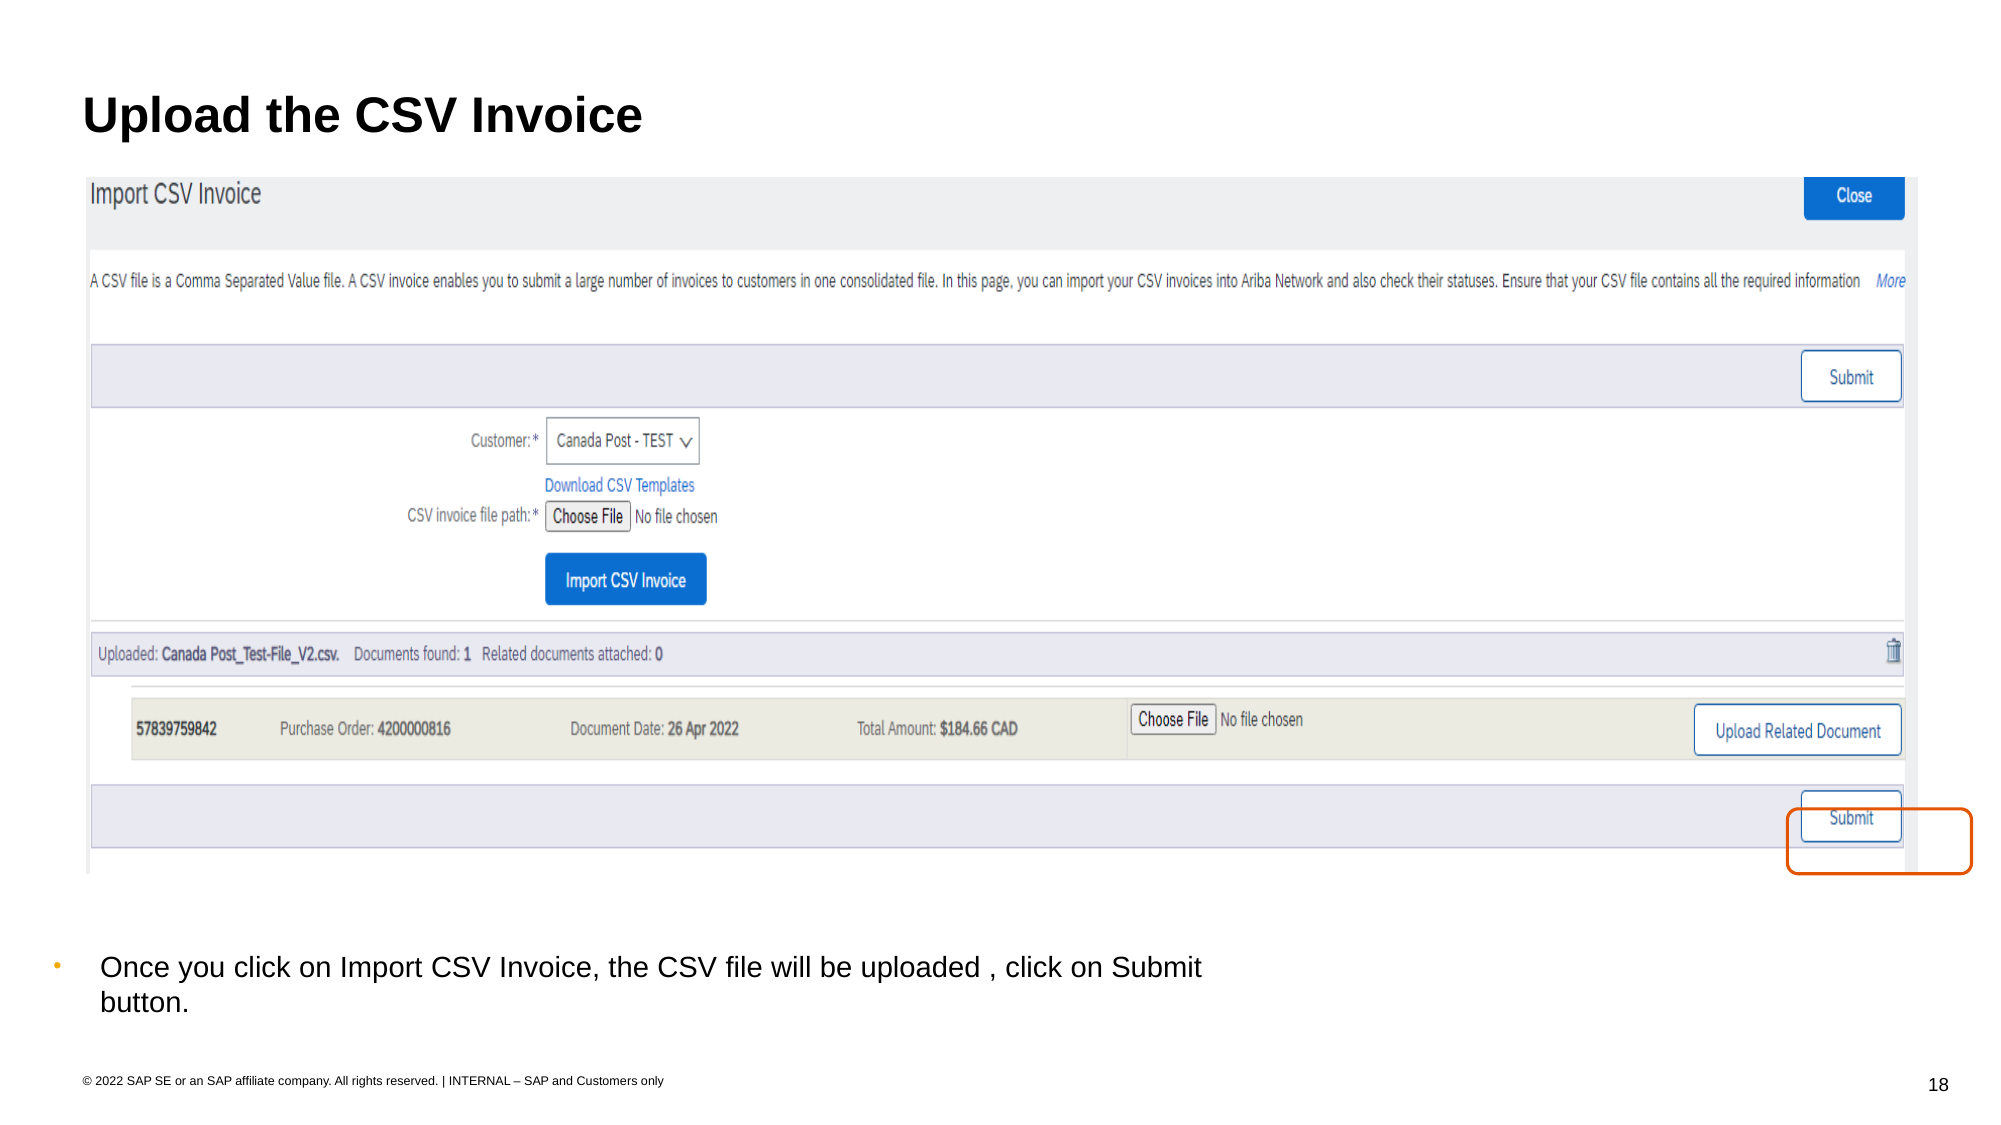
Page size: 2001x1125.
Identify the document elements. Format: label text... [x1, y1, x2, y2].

title Upload the CSV Invoice [82, 82, 1918, 144]
text_box [1925, 807, 1974, 876]
list Once you click on Import CSV Invoice, the CSV file will be uploaded , click on Submit button. [53, 948, 1226, 1043]
picture [86, 176, 1918, 875]
